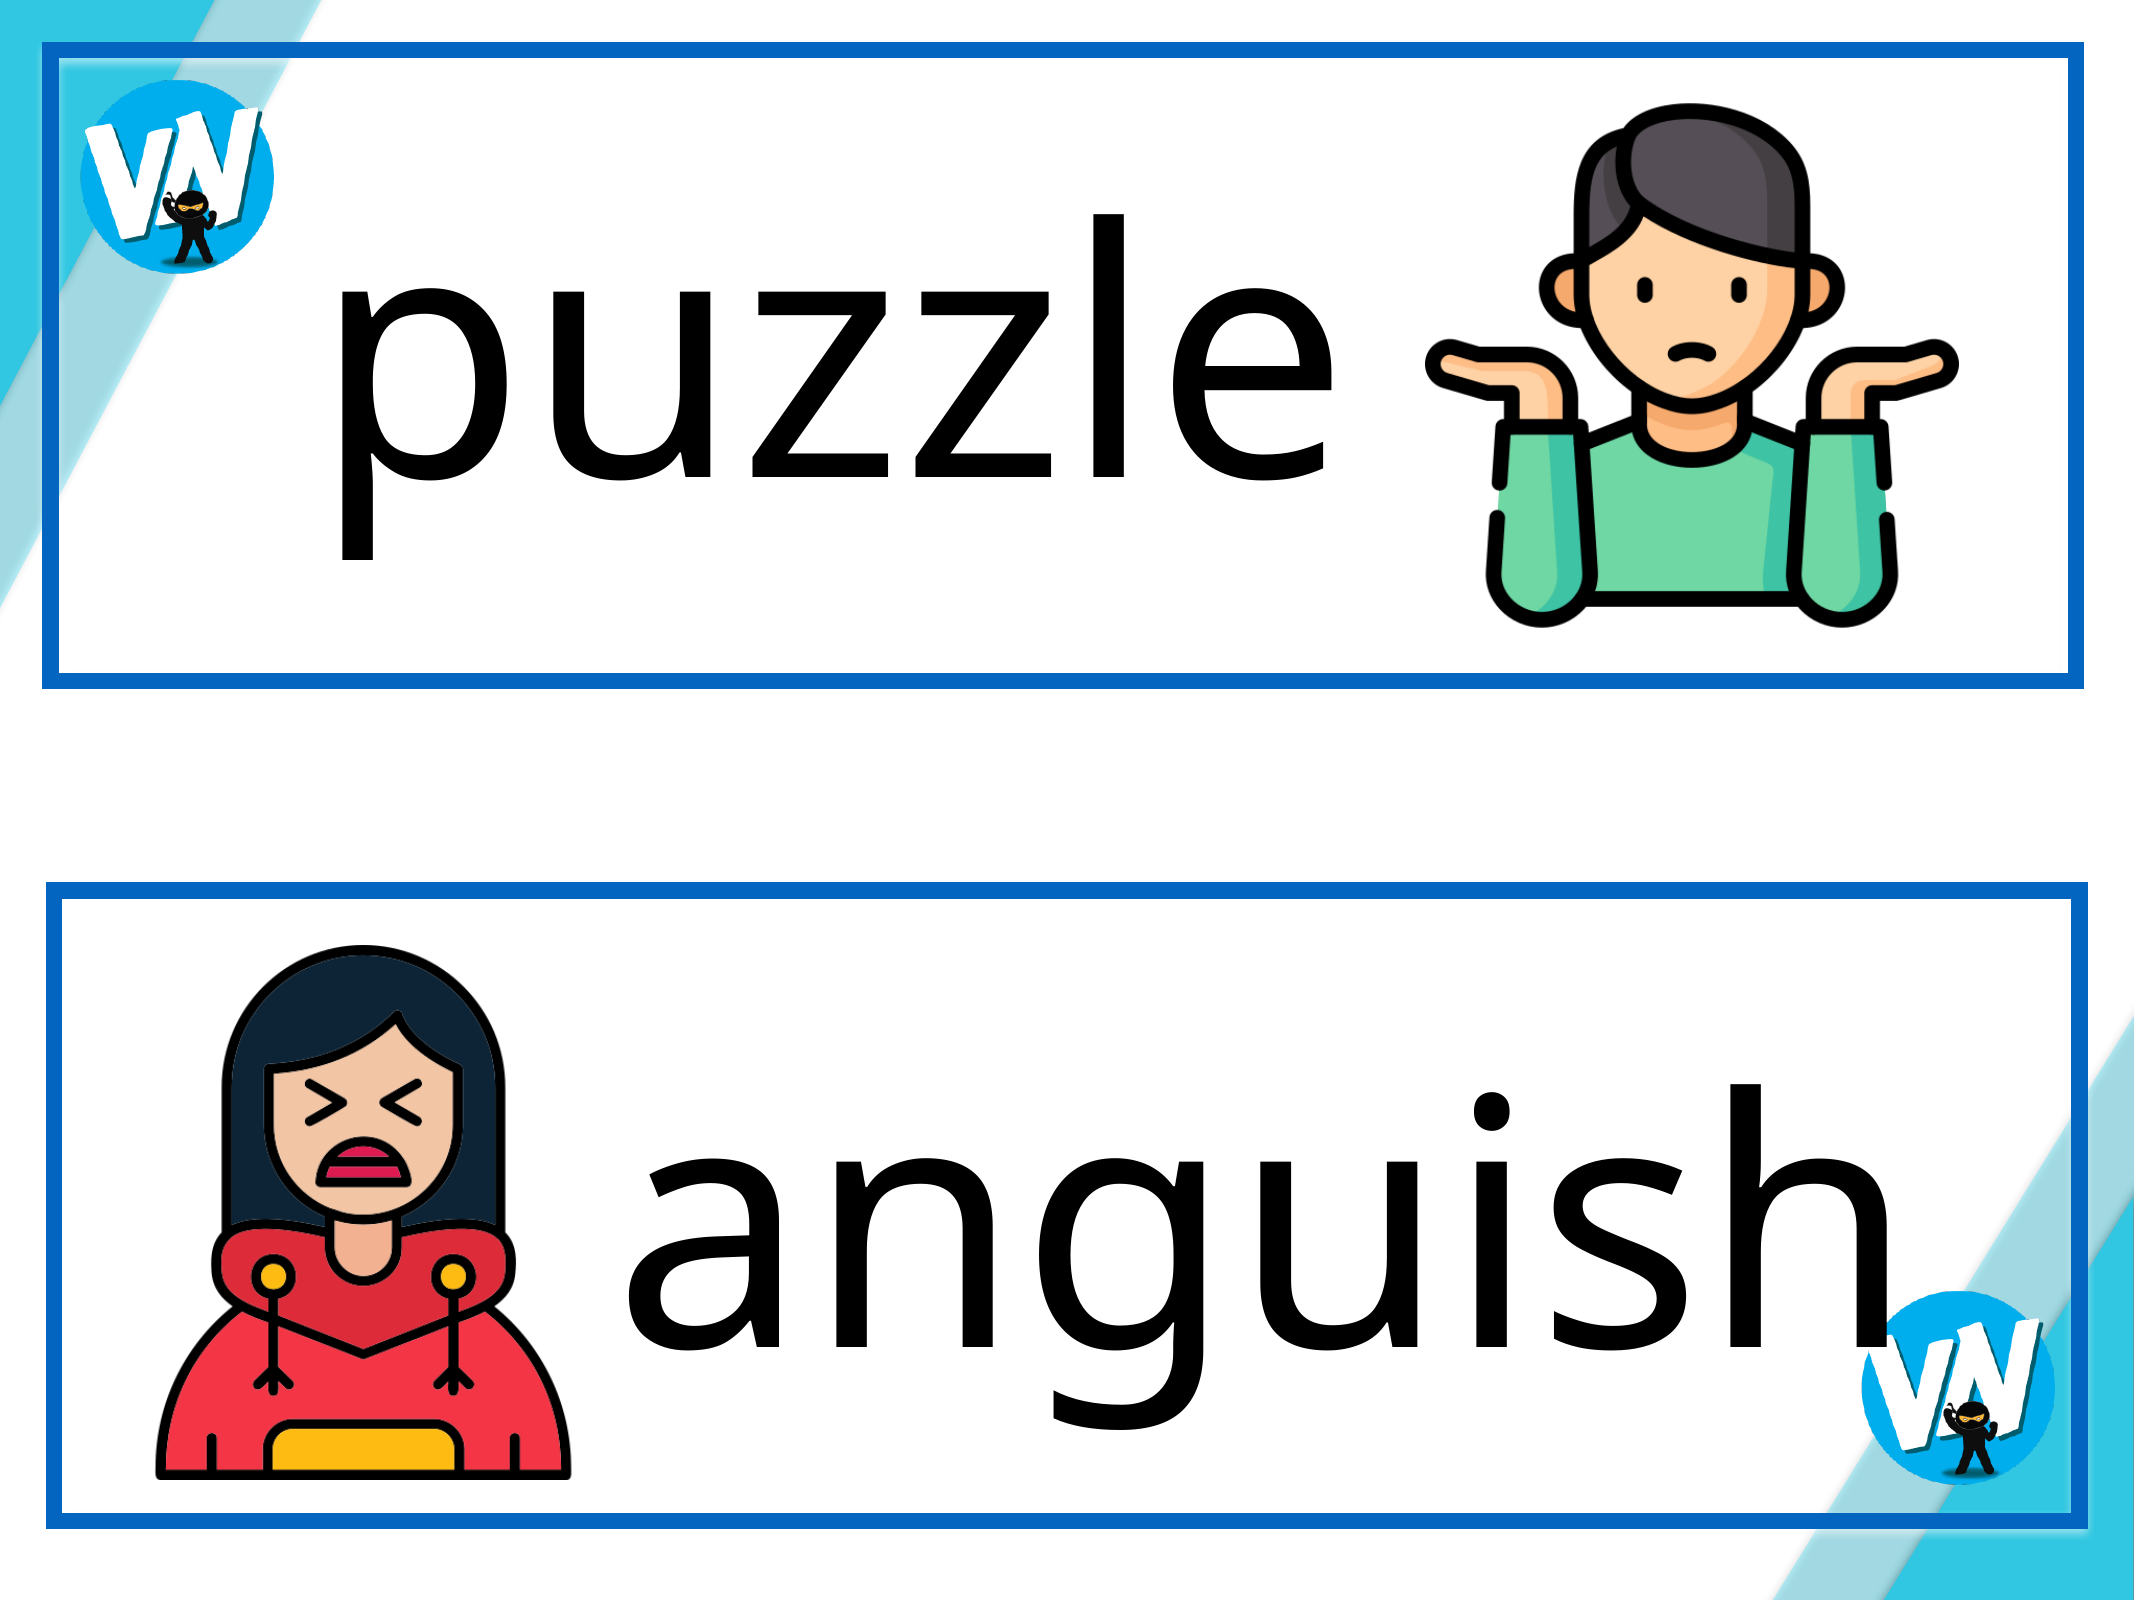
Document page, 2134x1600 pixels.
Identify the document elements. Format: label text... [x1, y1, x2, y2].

picture [1425, 98, 1959, 633]
picture [57, 77, 299, 278]
text_box anguish [640, 993, 1956, 1425]
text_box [1963, 235, 2134, 1600]
text_box [86, 50, 2076, 681]
text_box puzzle [304, 123, 1358, 555]
picture [1837, 1288, 2080, 1488]
text_box [86, 890, 1956, 1522]
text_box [0, 0, 78, 1544]
picture [96, 945, 631, 1480]
